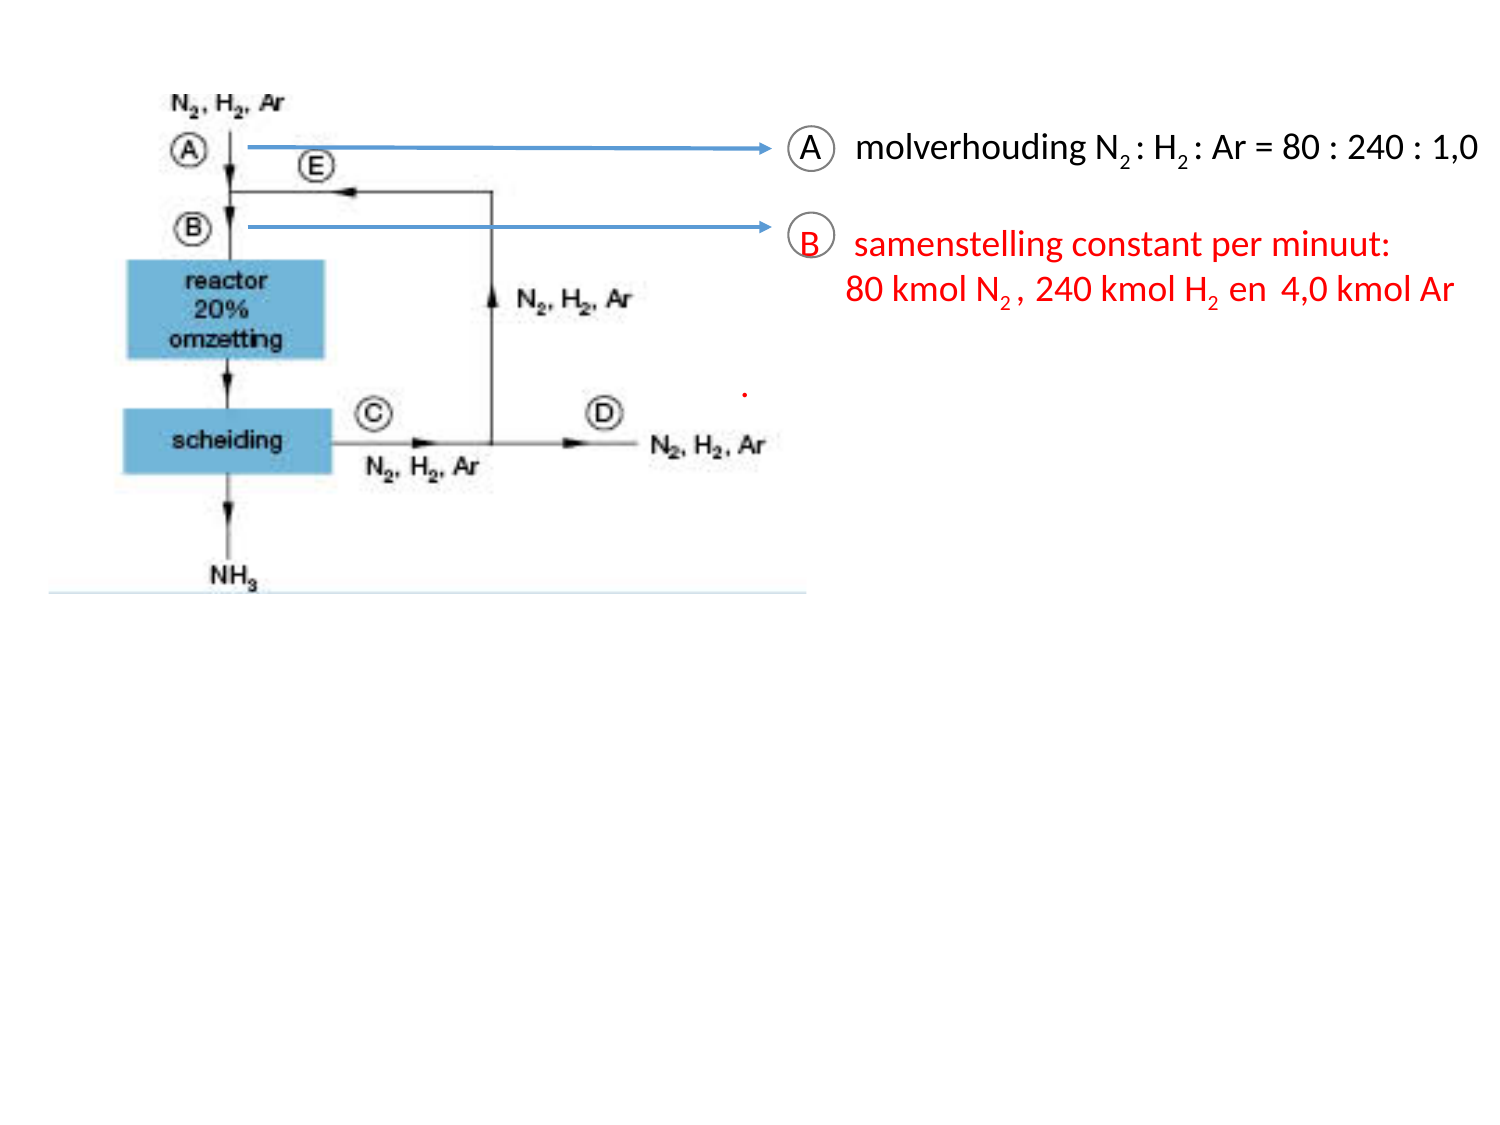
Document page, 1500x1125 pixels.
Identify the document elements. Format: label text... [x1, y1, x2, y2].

text_box [807, 125, 836, 173]
picture [48, 93, 807, 594]
text_box [807, 211, 836, 259]
text_box A molverhouding N2 : H2 : Ar = 80 : 240 : 1,0 B samenstelling constant per minuut: 80 kmol N2 , 240 kmol H2 en 4,0 kmol Ar . [125, 70, 1500, 503]
